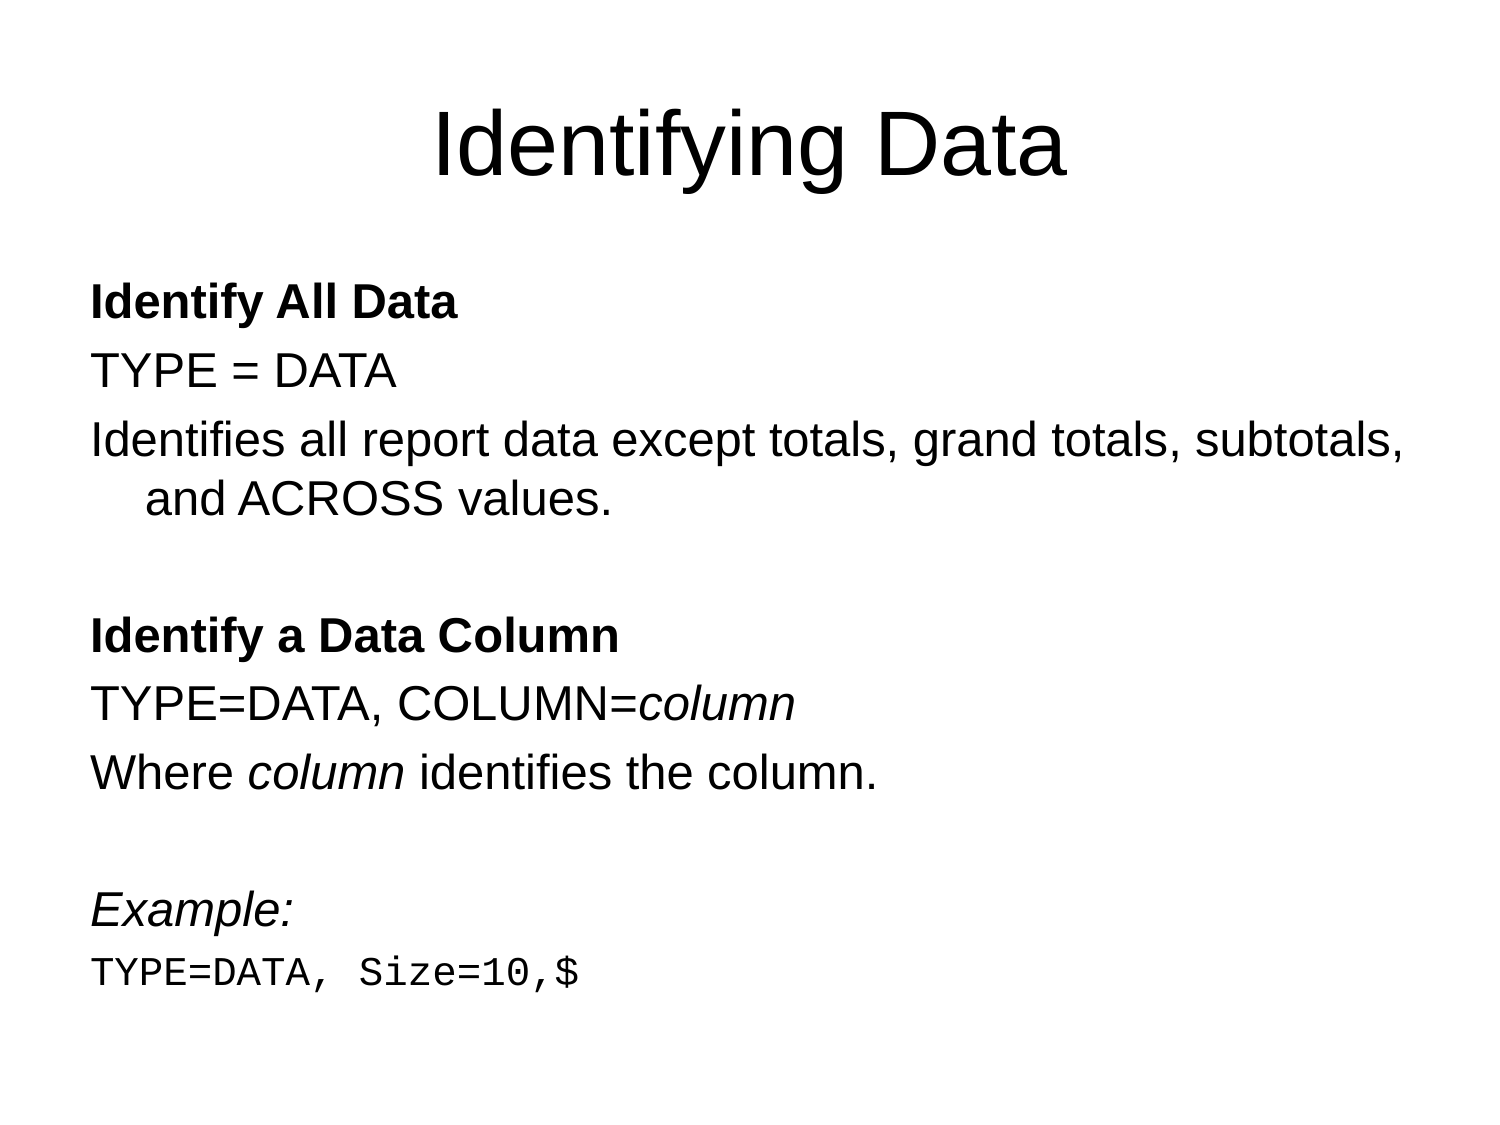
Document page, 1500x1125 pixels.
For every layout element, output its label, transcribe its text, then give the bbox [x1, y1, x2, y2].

title Identifying Data [75, 45, 1425, 233]
list Identify All Data TYPE = DATA Identifies all report data except totals, grand totals, subtotals, and ACROSS values. Identify a Data Column TYPE=DATA, COLUMN=column Where column identifies the column. Example: TYPE=DATA, Size=10,$ [75, 262, 1425, 1005]
